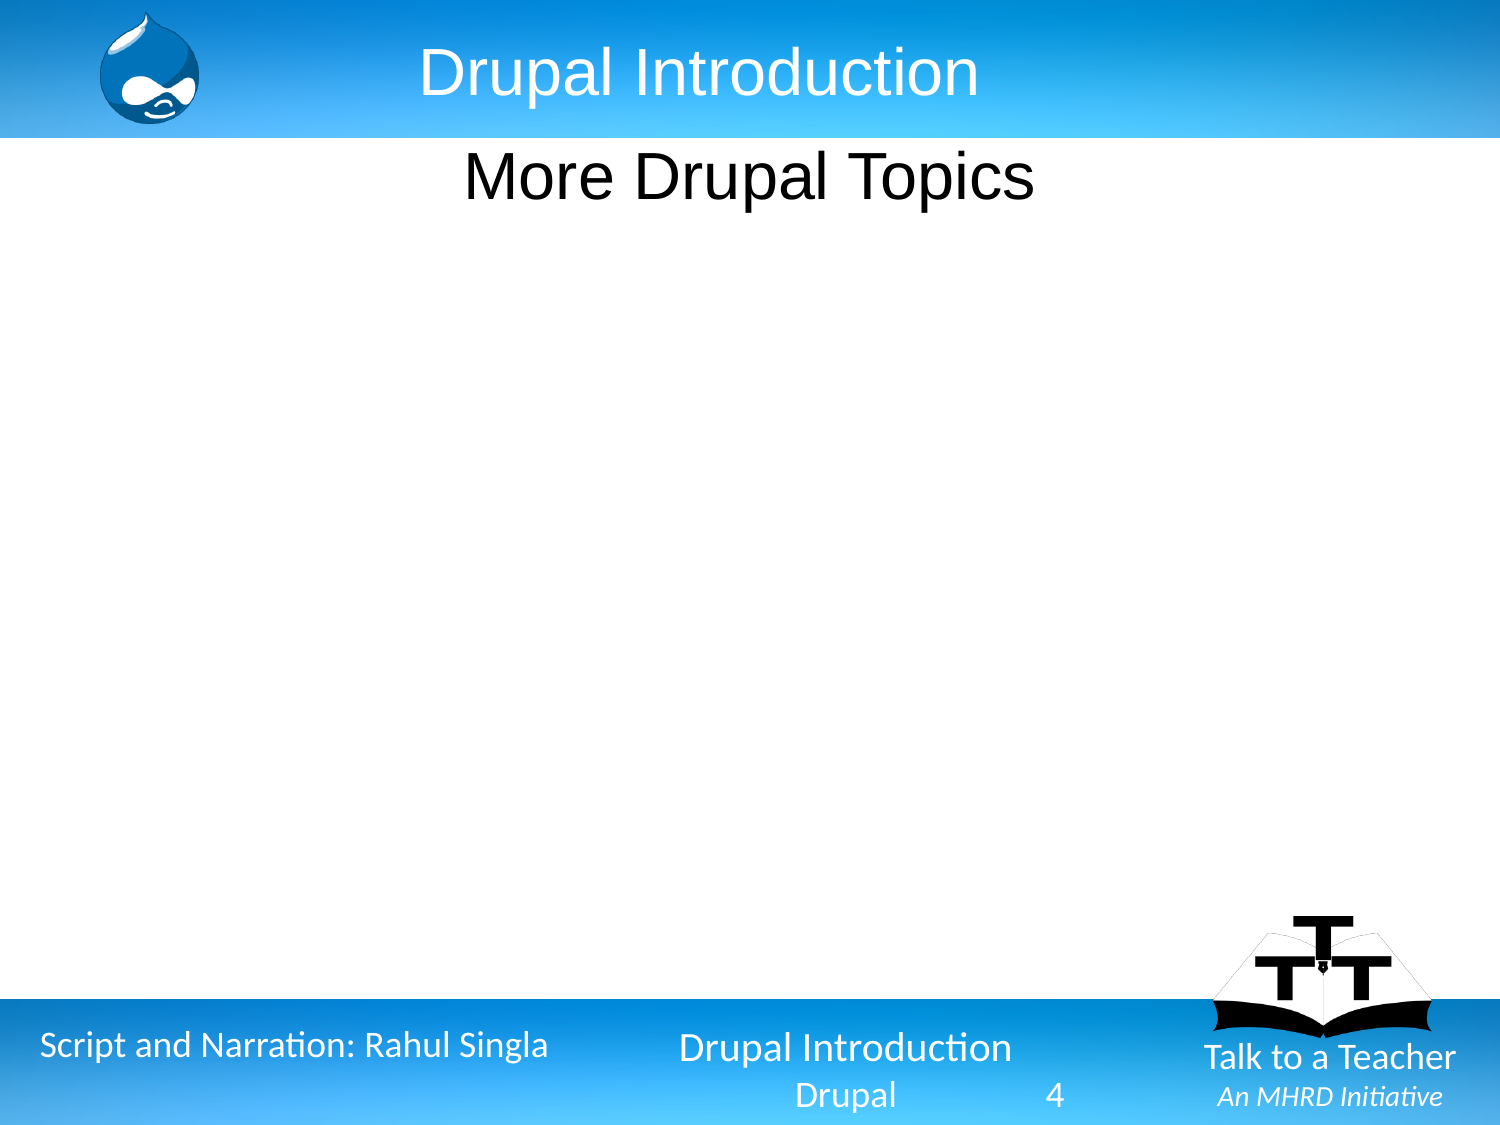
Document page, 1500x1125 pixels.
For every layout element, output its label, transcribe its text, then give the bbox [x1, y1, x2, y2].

list More Drupal Topics [50, 125, 1450, 225]
picture [888, 1044, 898, 1058]
picture [0, 0, 1500, 138]
picture [0, 916, 1500, 1125]
